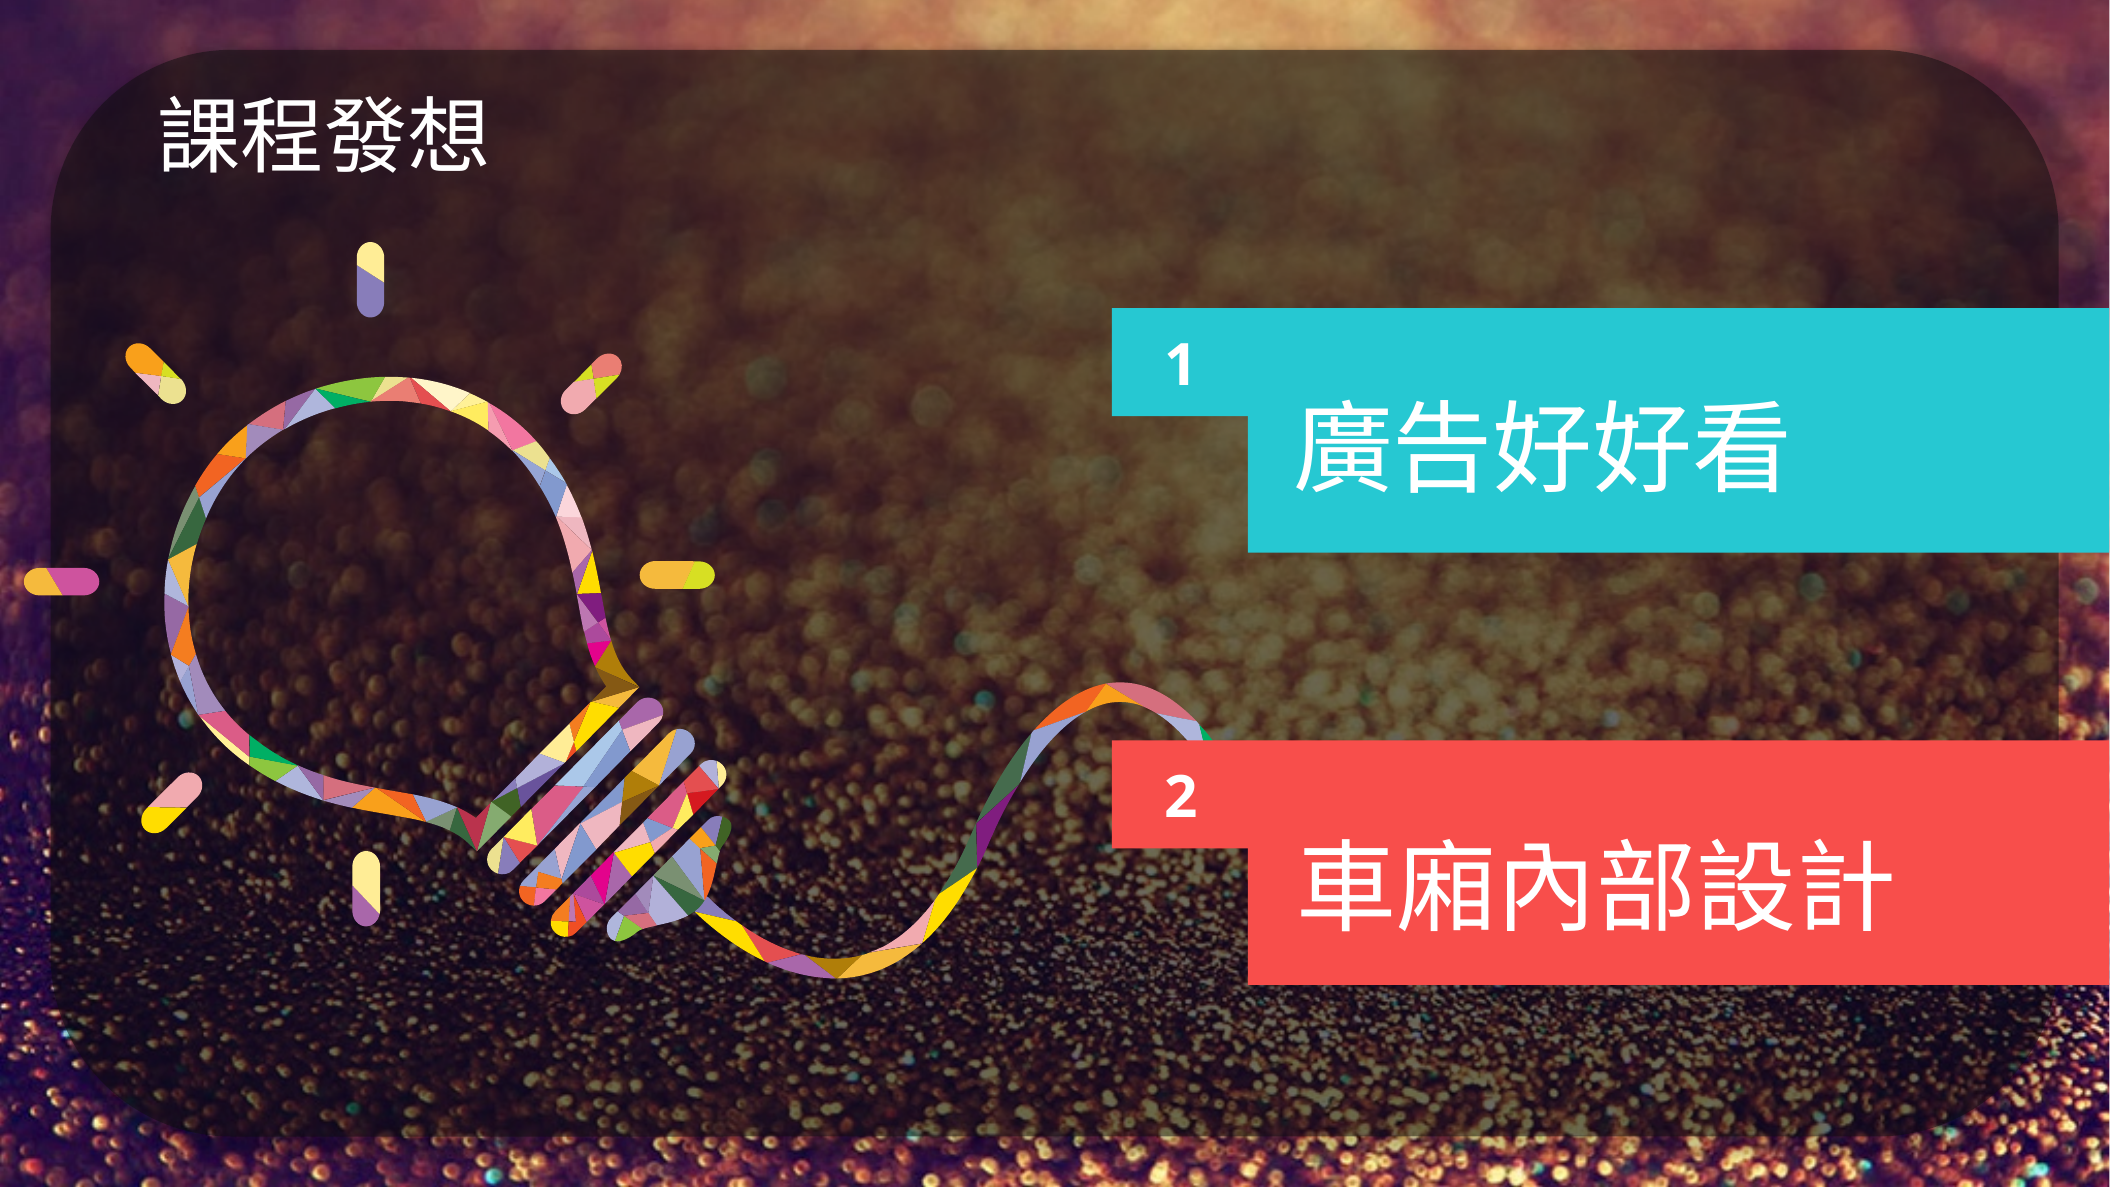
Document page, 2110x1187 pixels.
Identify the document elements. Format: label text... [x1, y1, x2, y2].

text_box [1247, 739, 2110, 986]
text_box [1248, 307, 2110, 554]
picture [1248, 554, 2110, 739]
picture [0, 0, 2110, 1187]
text_box 廣告好好看 [1278, 317, 1885, 512]
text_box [1111, 308, 1248, 417]
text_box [1111, 740, 1248, 849]
text_box 課程發想 [142, 75, 701, 191]
text_box 車廂內部設計 [1281, 756, 2071, 952]
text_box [23, 241, 1248, 979]
